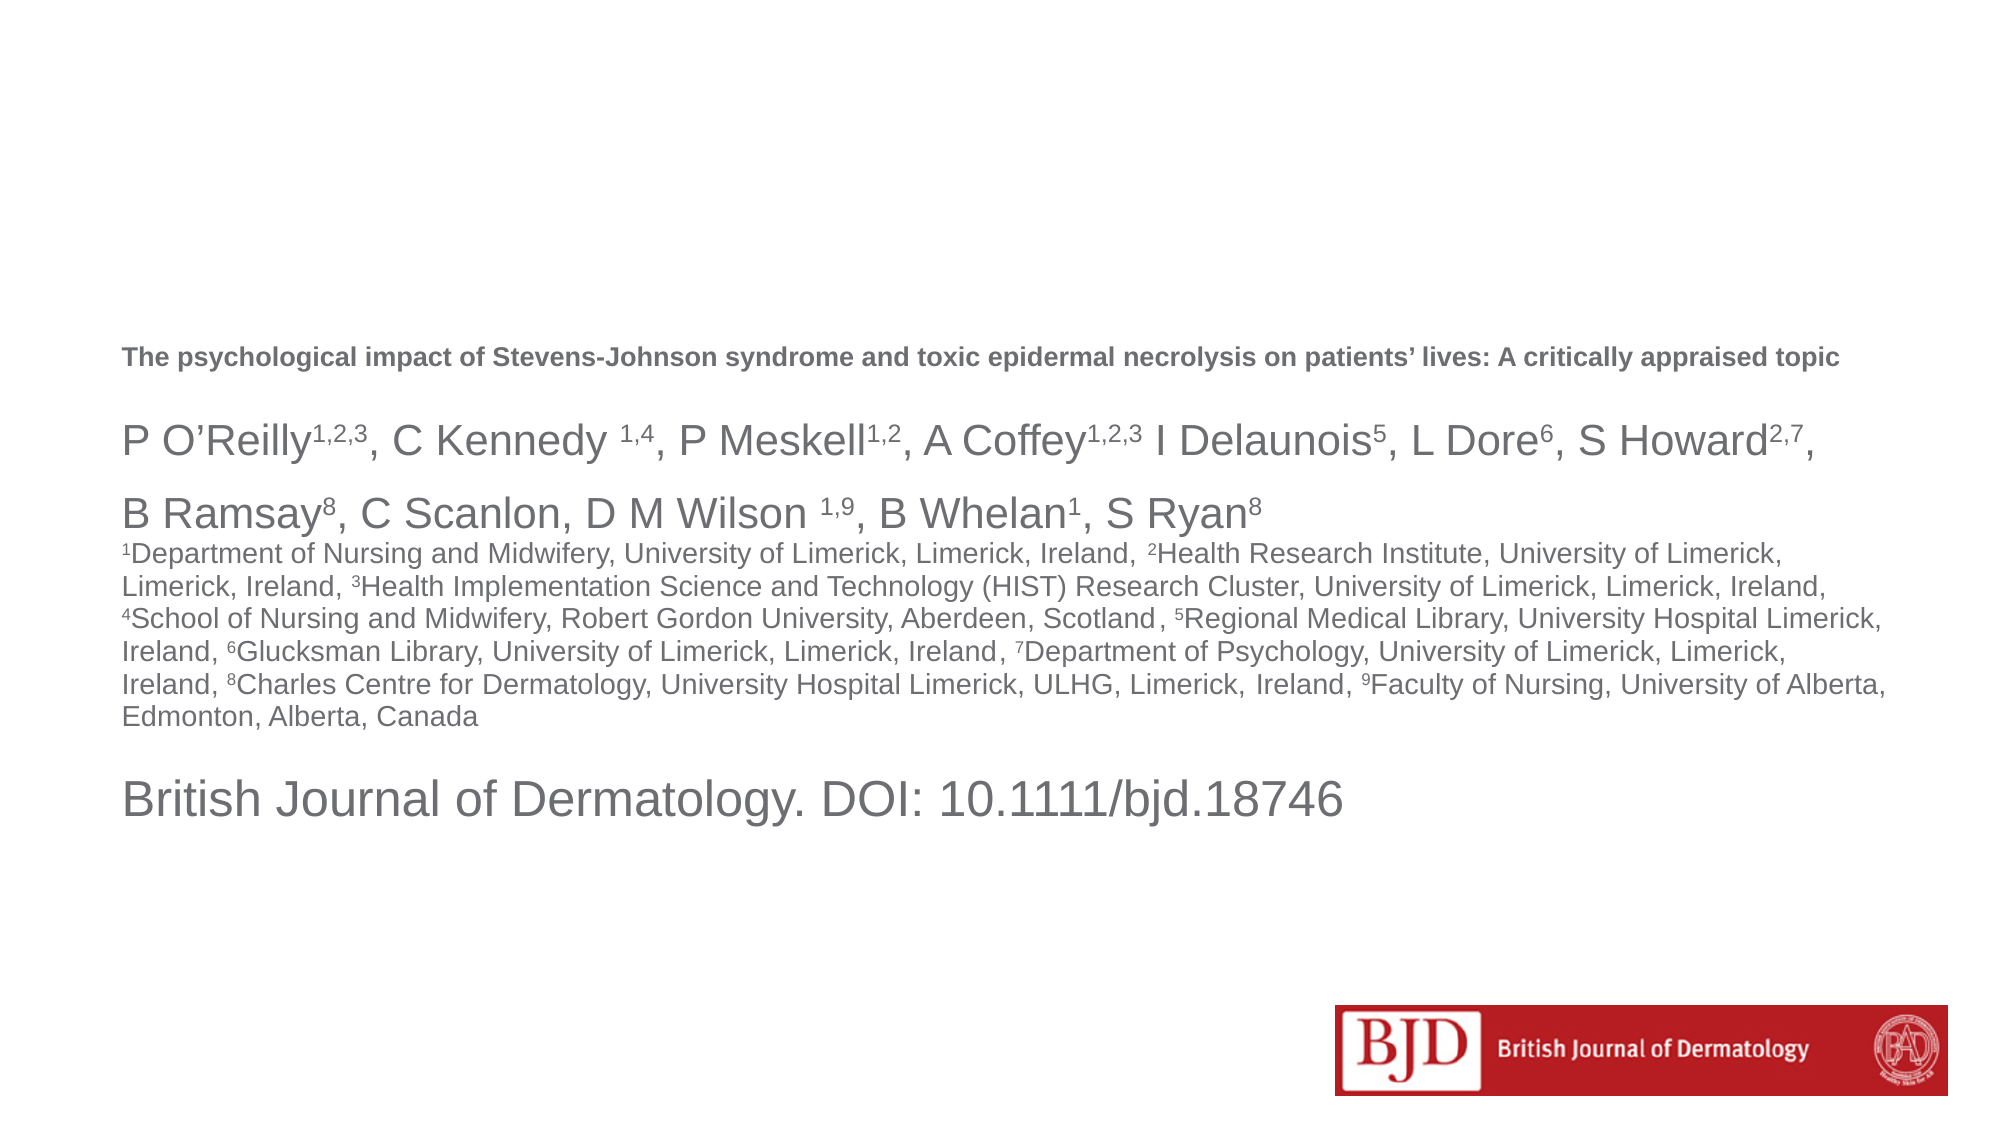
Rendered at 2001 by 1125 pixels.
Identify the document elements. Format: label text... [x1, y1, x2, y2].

picture [1335, 1005, 1948, 1096]
subtitle P O’Reilly1,2,3, C Kennedy 1,4, P Meskell1,2, A Coffey1,2,3 I Delaunois5, L Dore6, S Howard2,7, B Ramsay8, C Scanlon, D M Wilson 1,9, B Whelan1, S Ryan8 1Department of Nursing and Midwifery, University of Limerick, Limerick, Ireland, 2Health Research Institute, University of Limerick, Limerick, Ireland, 3Health Implementation Science and Technology (HIST) Research Cluster, University of Limerick, Limerick, Ireland, 4School of Nursing and Midwifery, Robert Gordon University, Aberdeen, Scotland, 5Regional Medical Library, University Hospital Limerick, Ireland, 6Glucksman Library, University of Limerick, Limerick, Ireland, 7Department of Psychology, University of Limerick, Limerick, Ireland, 8Charles Centre for Dermatology, University Hospital Limerick, ULHG, Limerick, Ireland, 9Faculty of Nursing, University of Alberta, Edmonton, Alberta, Canada British Journal of Dermatology. DOI: 10.1111/bjd.18746 [121, 391, 1889, 837]
title The psychological impact of Stevens-Johnson syndrome and toxic epidermal necrolysis on patients’ lives: A critically appraised topic [121, 314, 1889, 391]
